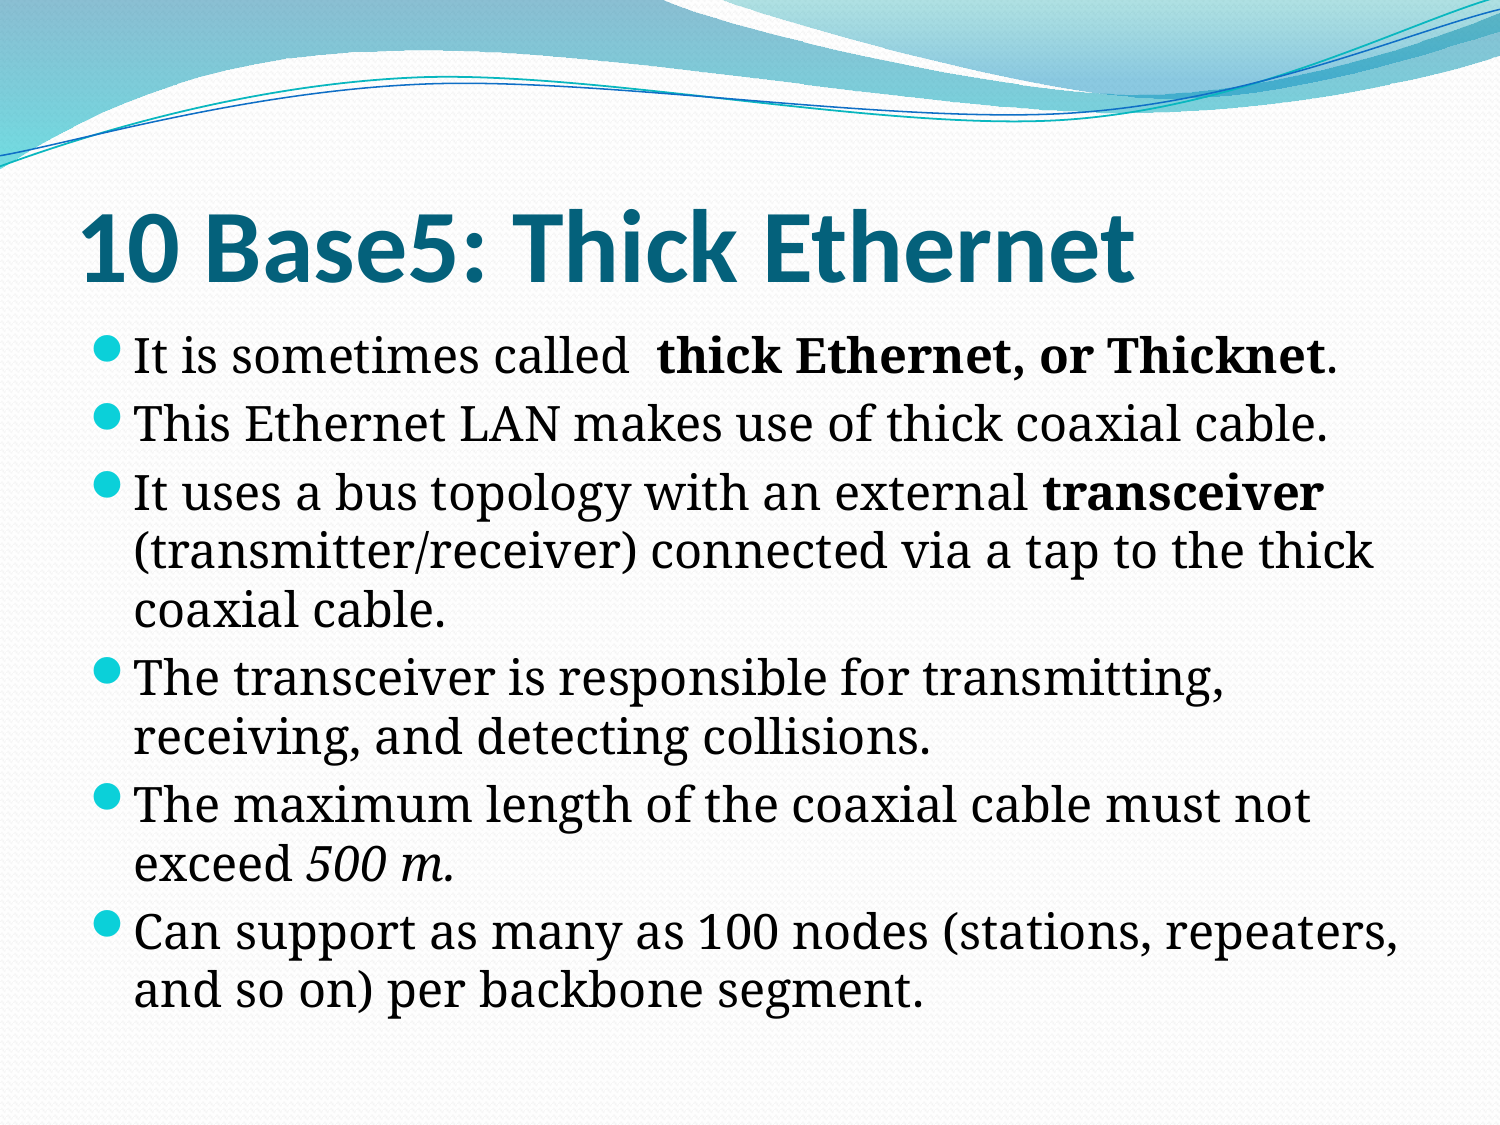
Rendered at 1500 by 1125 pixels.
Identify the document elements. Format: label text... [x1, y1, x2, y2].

list It is sometimes called thick Ethernet, or Thicknet. This Ethernet LAN makes use of thick coaxial cable. It uses a bus topology with an external transceiver (transmitter/receiver) connected via a tap to the thick coaxial cable. The transceiver is responsible for transmitting, receiving, and detecting collisions. The maximum length of the coaxial cable must not exceed 500 m. Can support as many as 100 nodes (stations, repeaters, and so on) per backbone segment. [75, 317, 1459, 1038]
title 10 Base5: Thick Ethernet [75, 115, 1425, 303]
